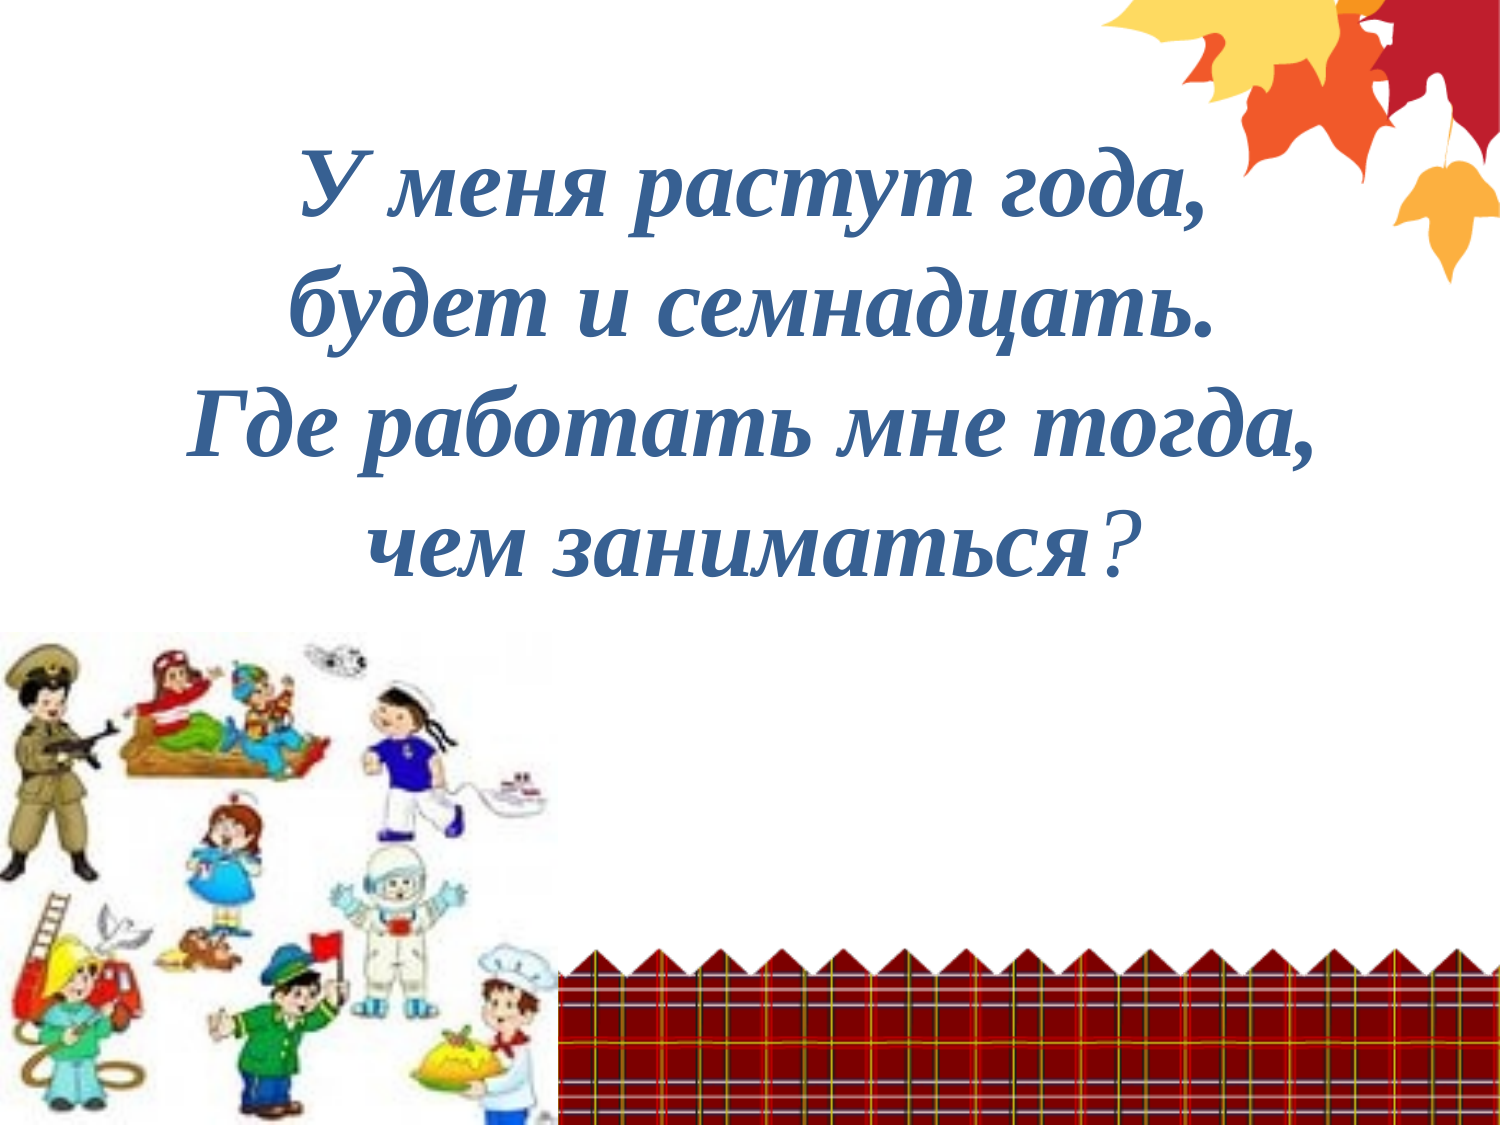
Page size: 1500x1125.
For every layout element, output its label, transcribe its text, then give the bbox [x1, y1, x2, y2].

picture [0, 0, 1500, 1125]
text_box У меня растут года, будет и семнадцать. Где работать мне тогда, чем заниматься? [117, 128, 1392, 844]
